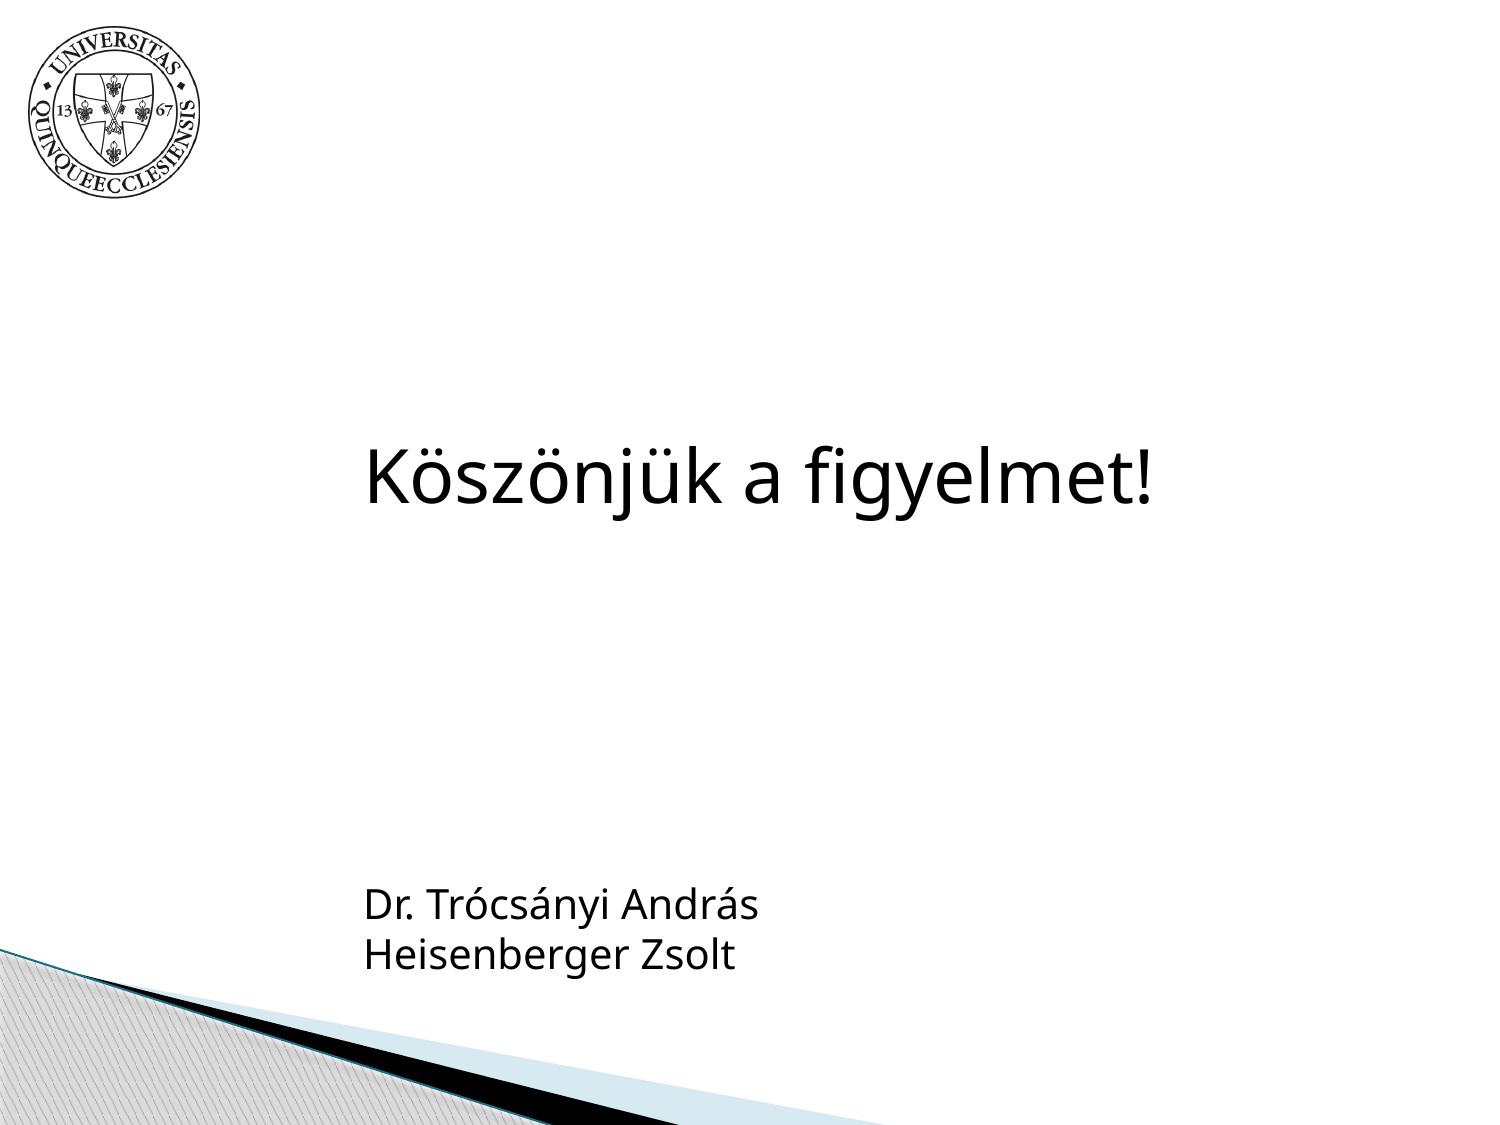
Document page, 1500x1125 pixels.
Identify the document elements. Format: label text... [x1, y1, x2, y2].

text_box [25, 24, 201, 199]
text_box Köszönjük a figyelmet! Dr. Trócsányi András Heisenberger Zsolt [348, 420, 1258, 986]
